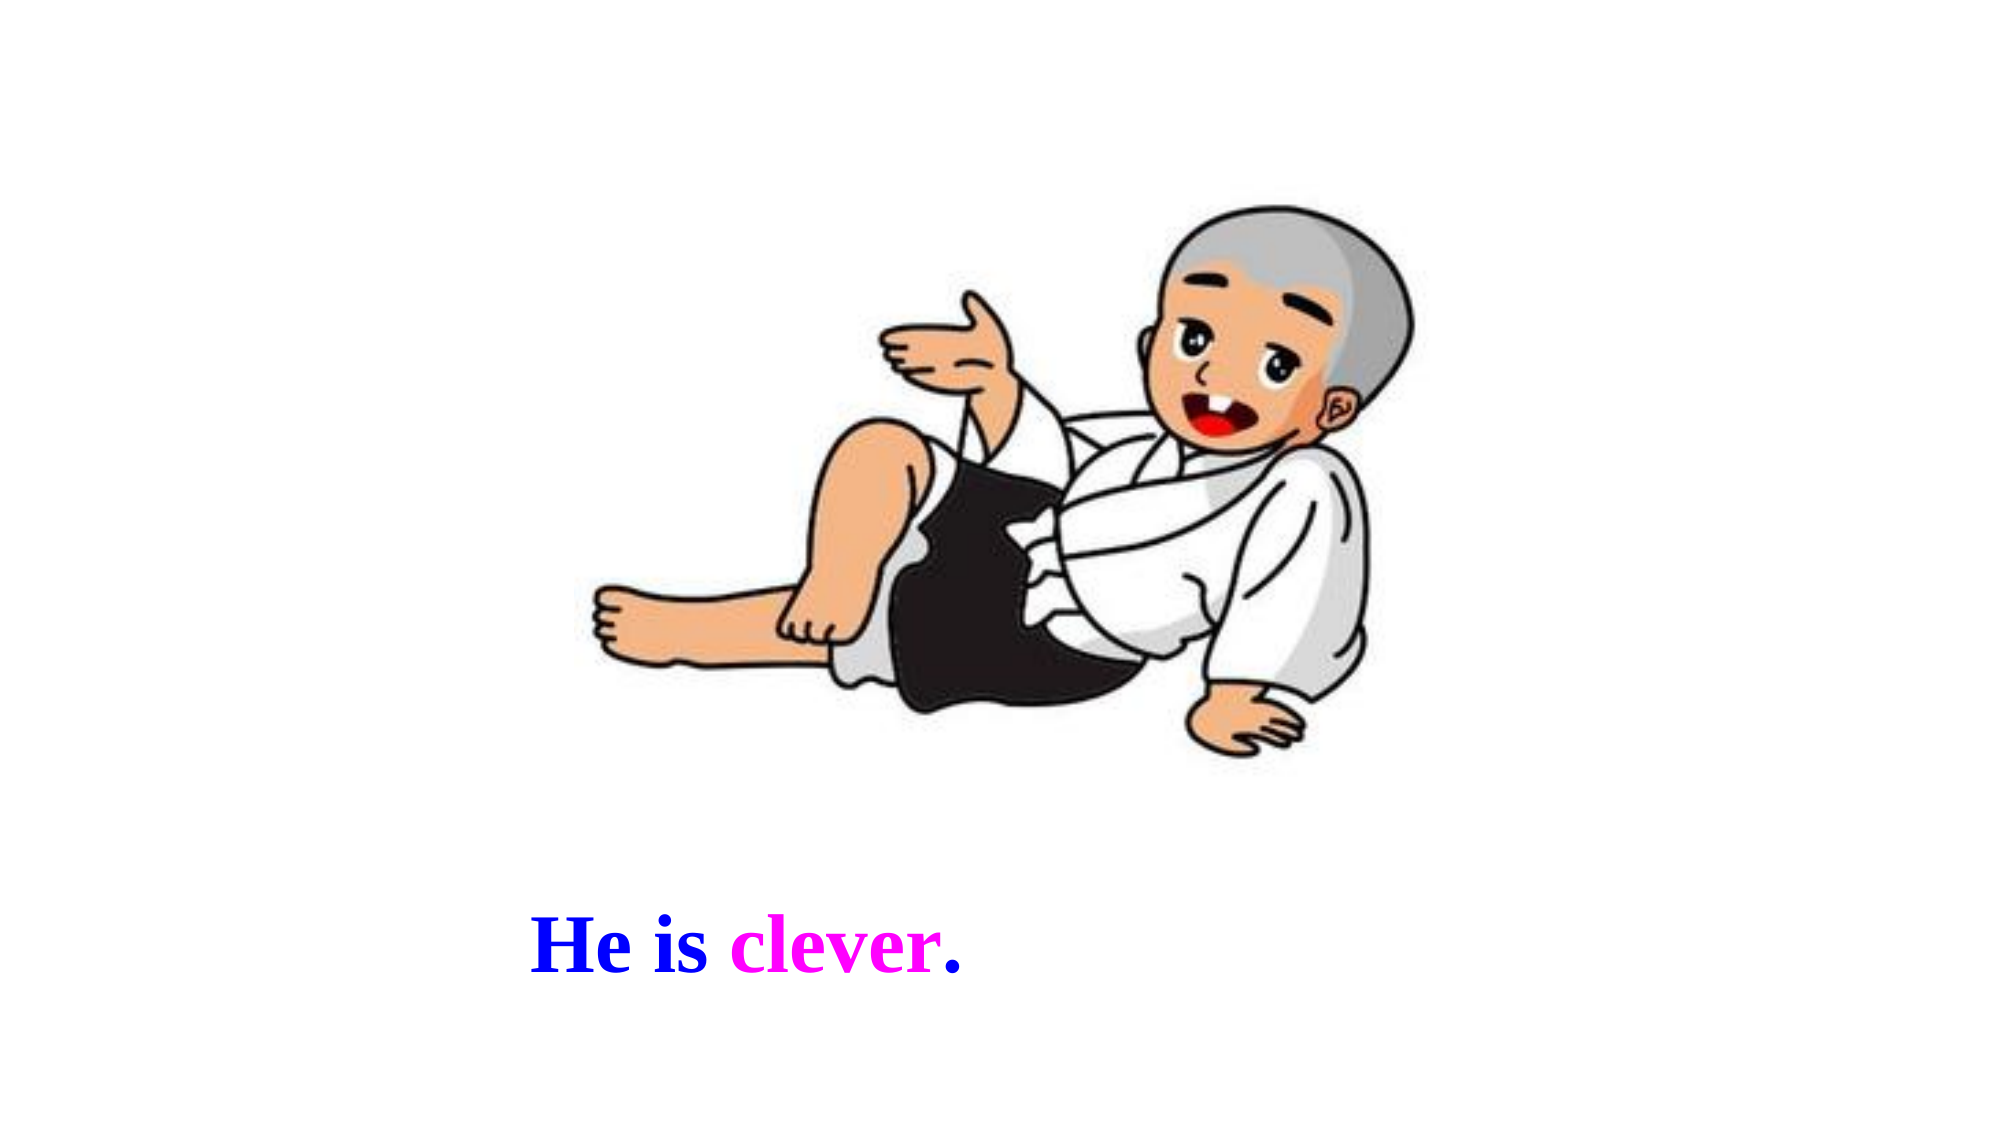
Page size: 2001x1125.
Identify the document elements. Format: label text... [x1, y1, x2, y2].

picture [574, 184, 1454, 787]
text_box He is clever. [515, 881, 1287, 997]
